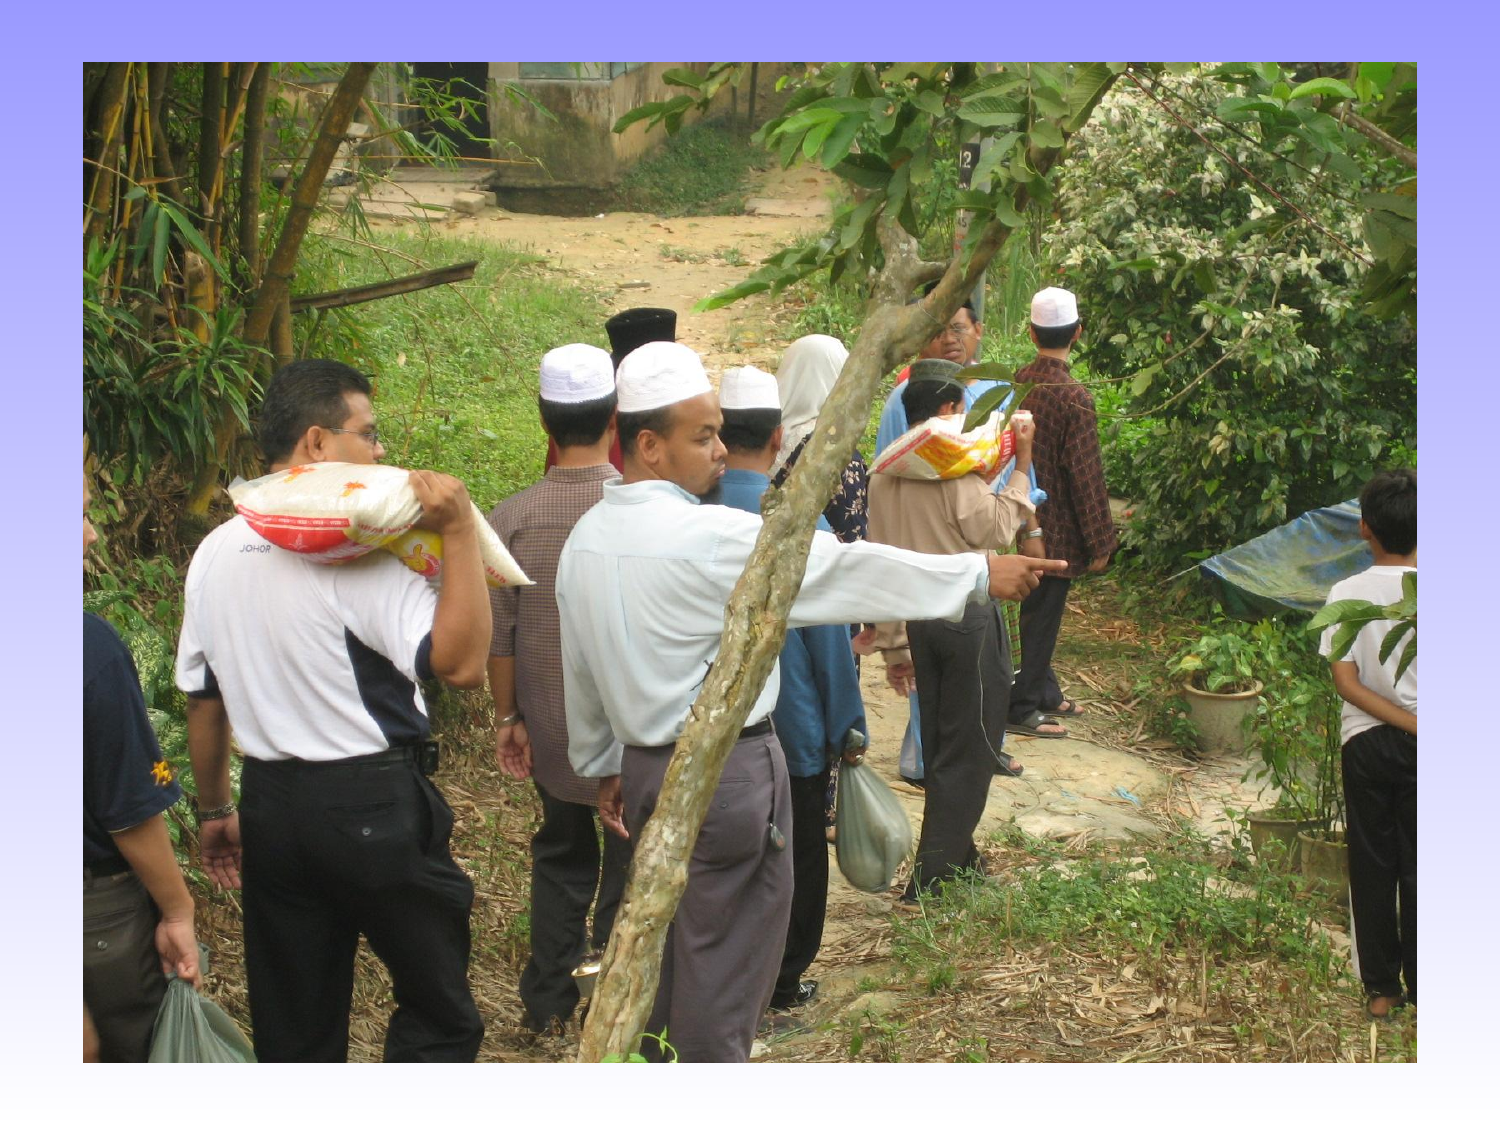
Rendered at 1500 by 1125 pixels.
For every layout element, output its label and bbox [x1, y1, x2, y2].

picture [83, 62, 1417, 1063]
